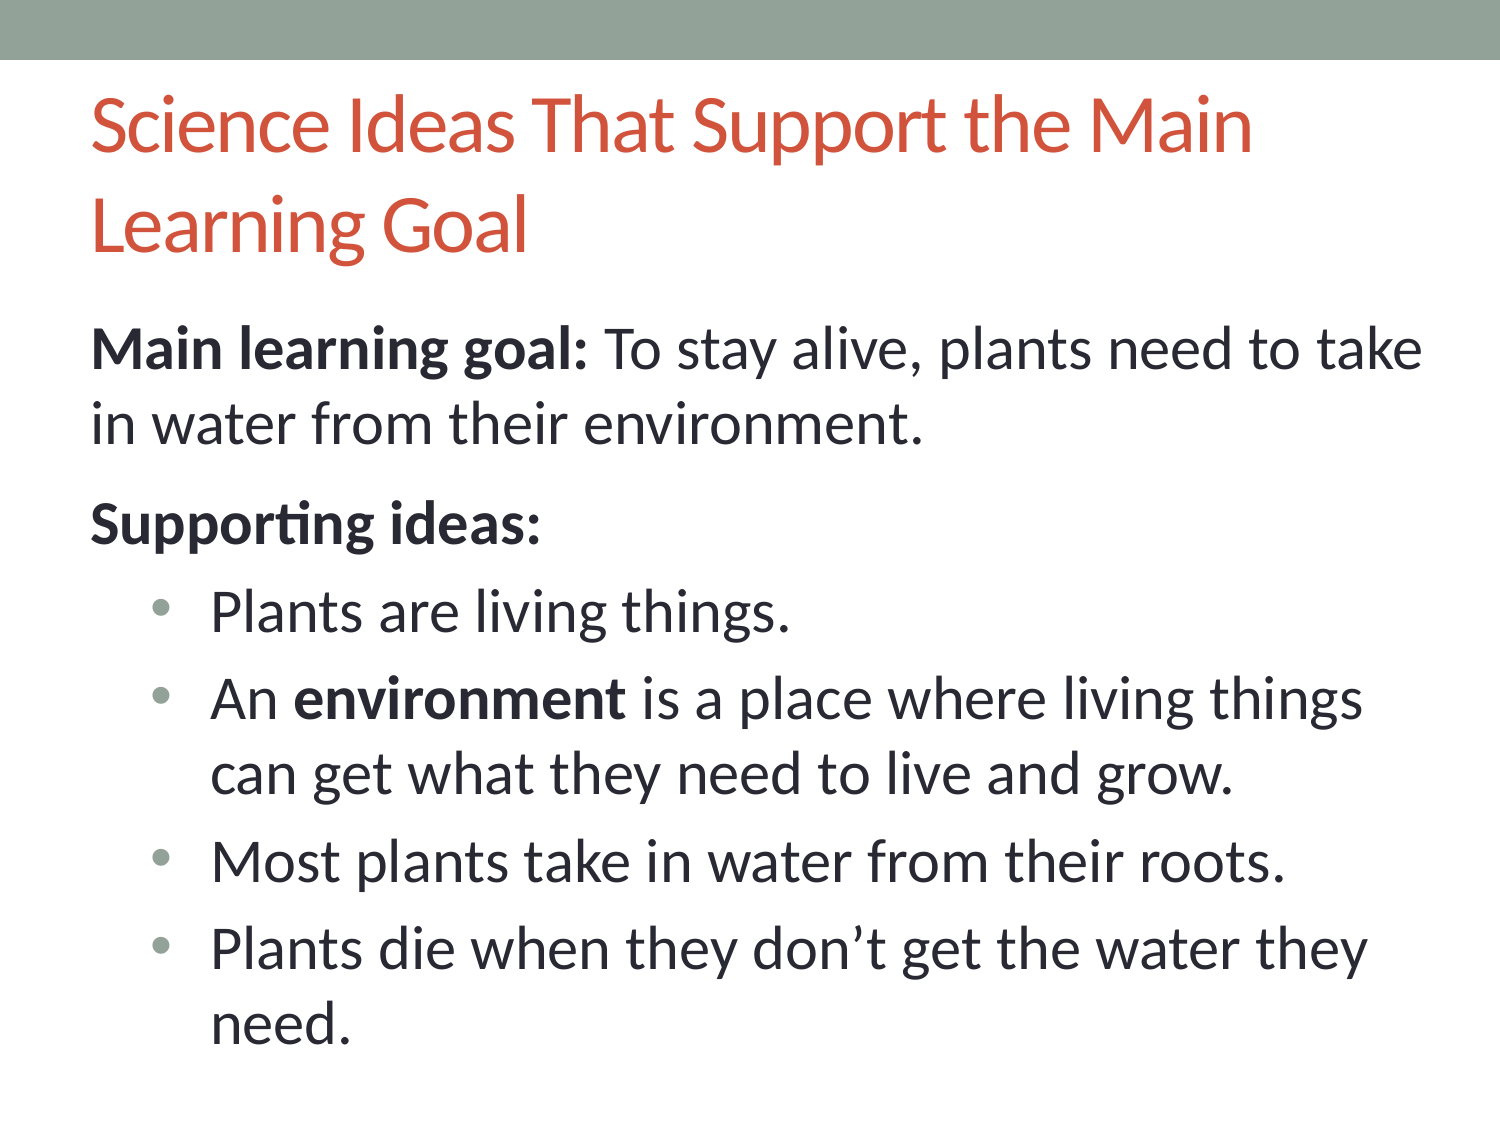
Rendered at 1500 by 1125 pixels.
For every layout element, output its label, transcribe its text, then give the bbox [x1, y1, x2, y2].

title Science Ideas That Support the Main Learning Goal [75, 87, 1425, 250]
list Main learning goal: To stay alive, plants need to take in water from their environment. Supporting ideas: Plants are living things. An environment is a place where living things can get what they need to live and grow. Most plants take in water from their roots. Plants die when they don’t get the water they need. [75, 299, 1450, 1050]
